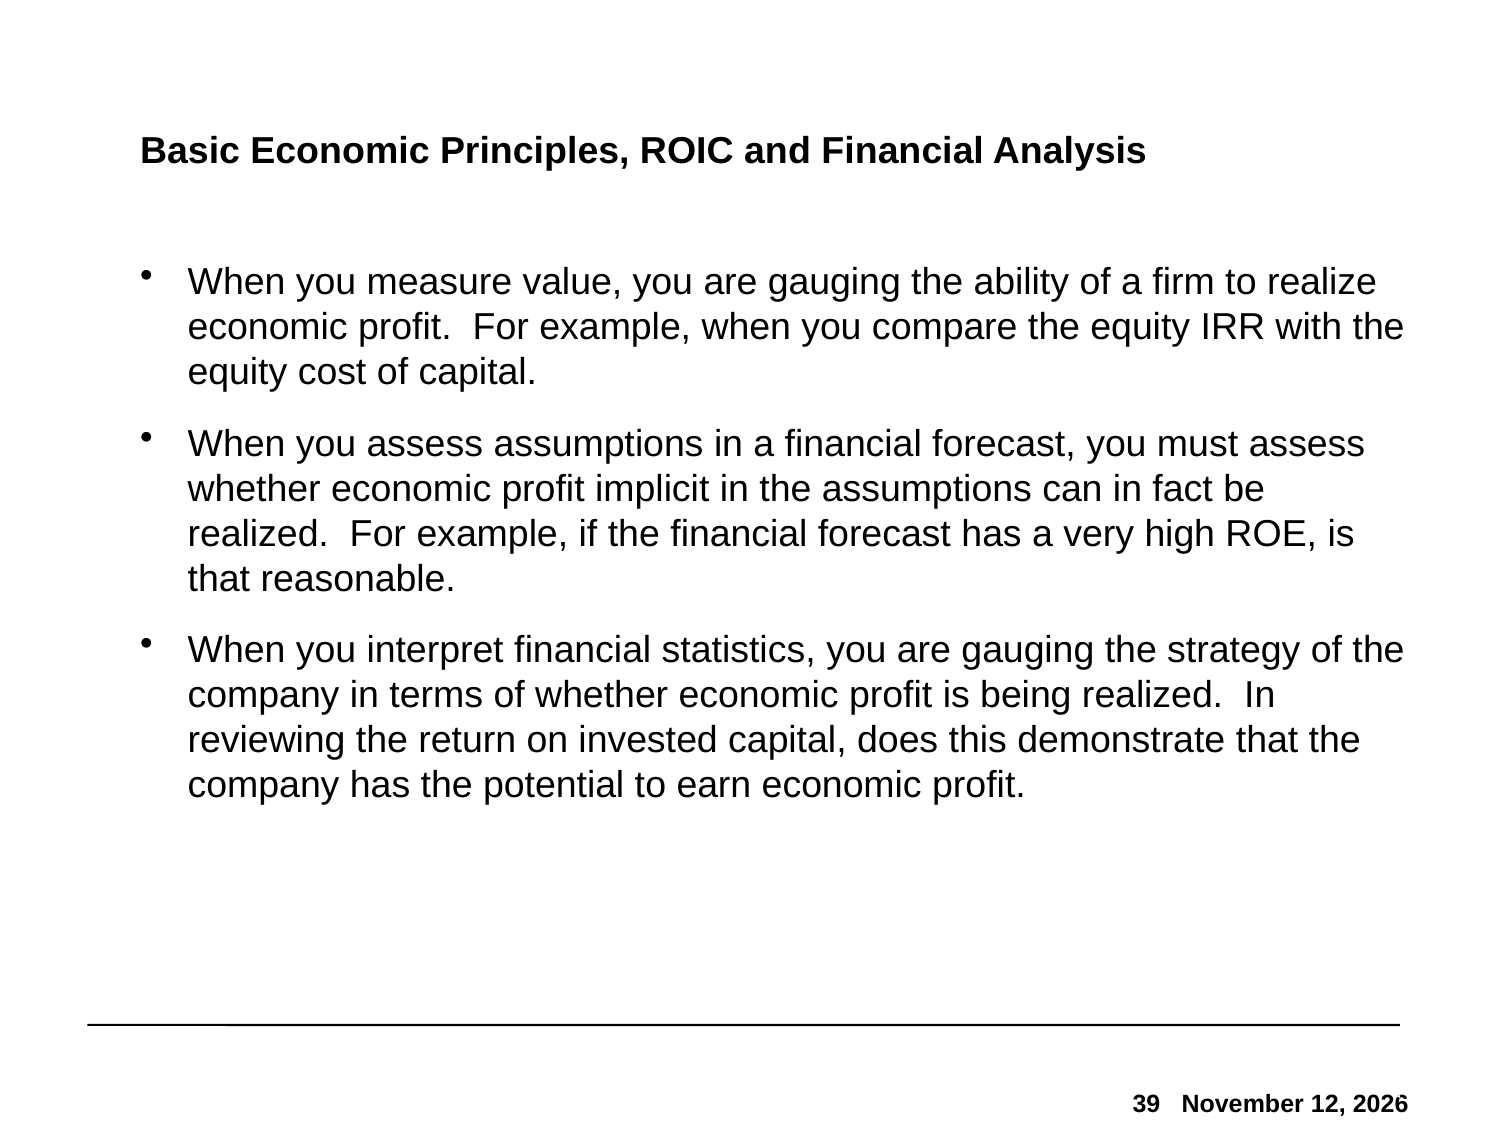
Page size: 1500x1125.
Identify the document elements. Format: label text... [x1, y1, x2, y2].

list When you measure value, you are gauging the ability of a firm to realize economic profit. For example, when you compare the equity IRR with the equity cost of capital. When you assess assumptions in a financial forecast, you must assess whether economic profit implicit in the assumptions can in fact be realized. For example, if the financial forecast has a very high ROE, is that reasonable. When you interpret financial statistics, you are gauging the strategy of the company in terms of whether economic profit is being realized. In reviewing the return on invested capital, does this demonstrate that the company has the potential to earn economic profit. [124, 249, 1426, 1013]
title Basic Economic Principles, ROIC and Financial Analysis [124, 117, 1401, 214]
